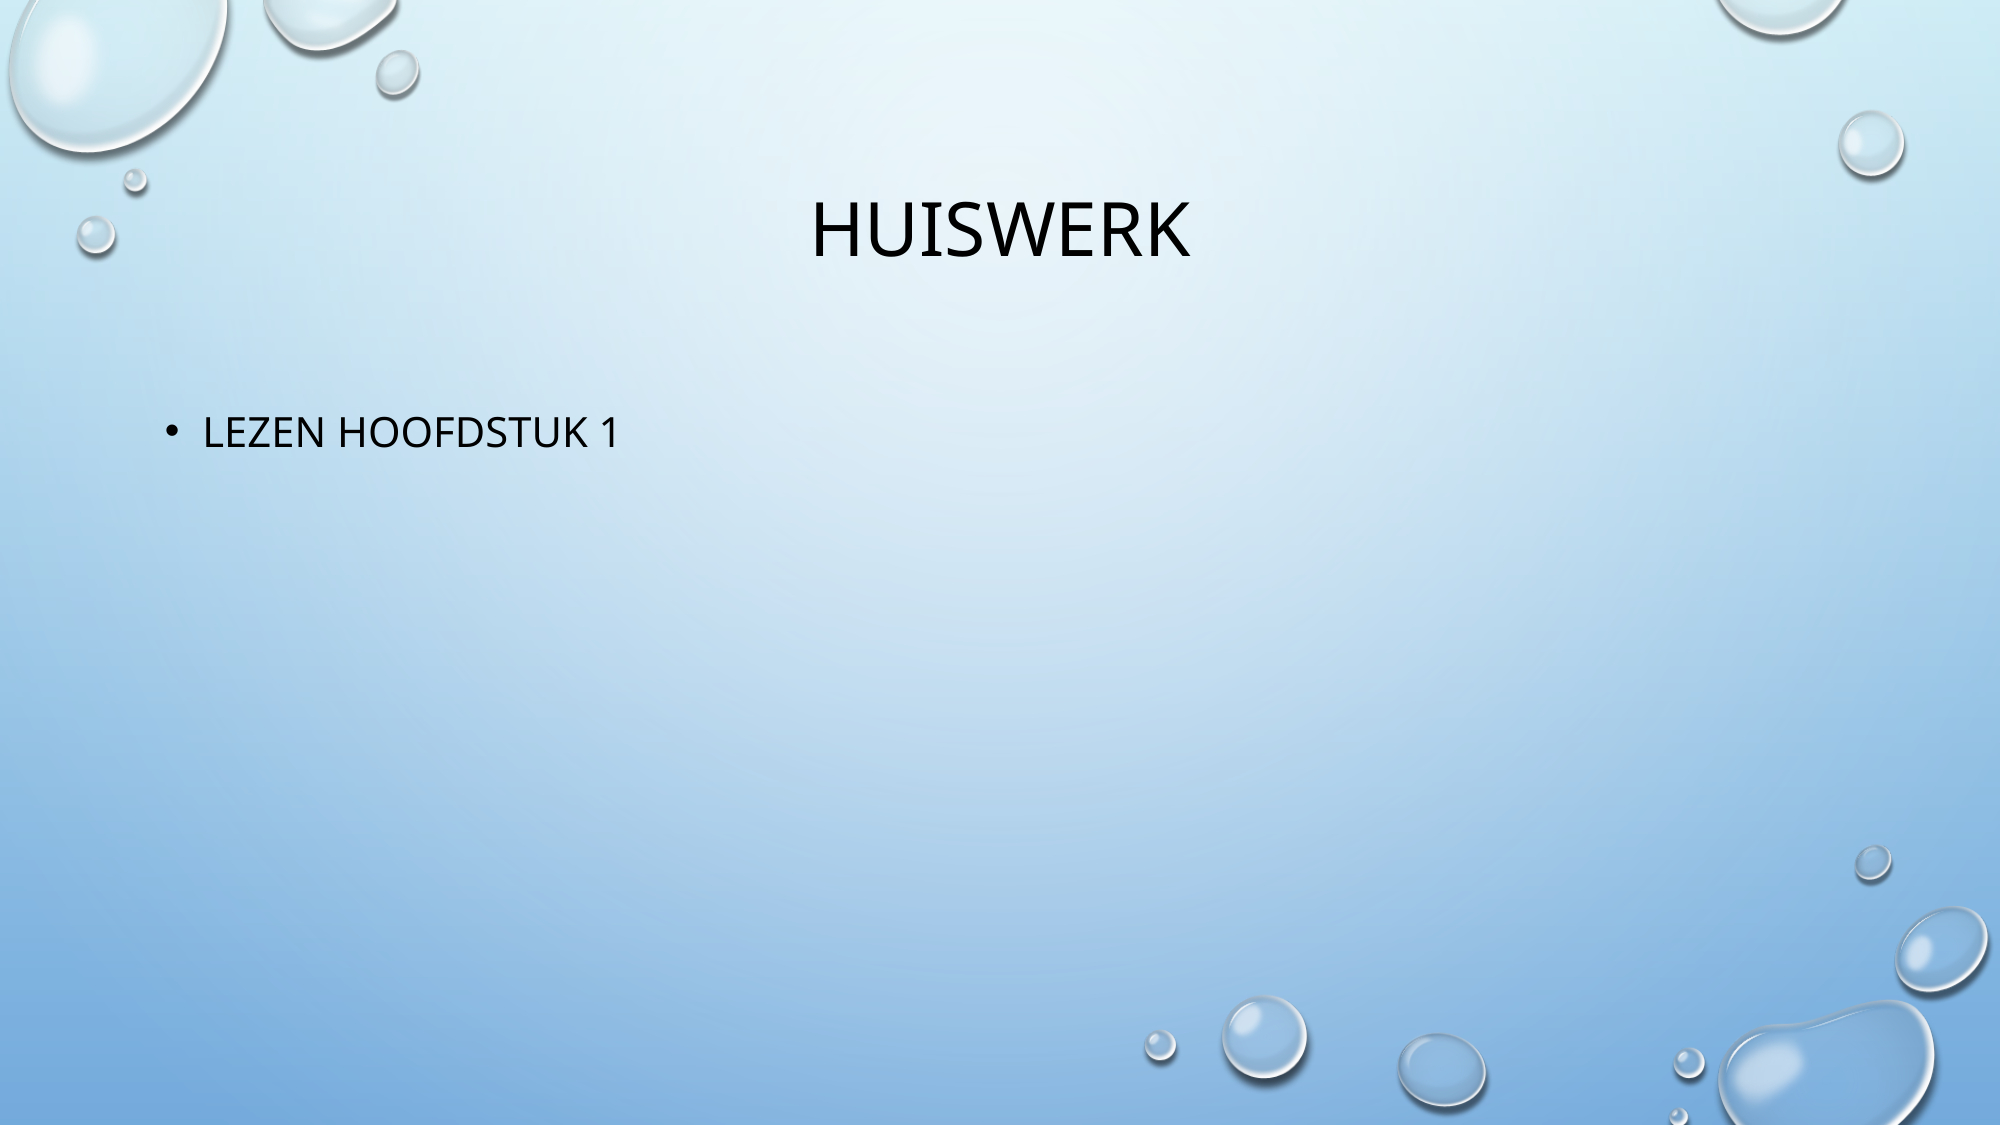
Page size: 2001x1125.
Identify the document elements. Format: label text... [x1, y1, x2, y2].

title huiswerk [149, 101, 1851, 364]
list Lezen hoofdstuk 1 [149, 388, 1850, 950]
picture [0, 0, 2000, 1125]
